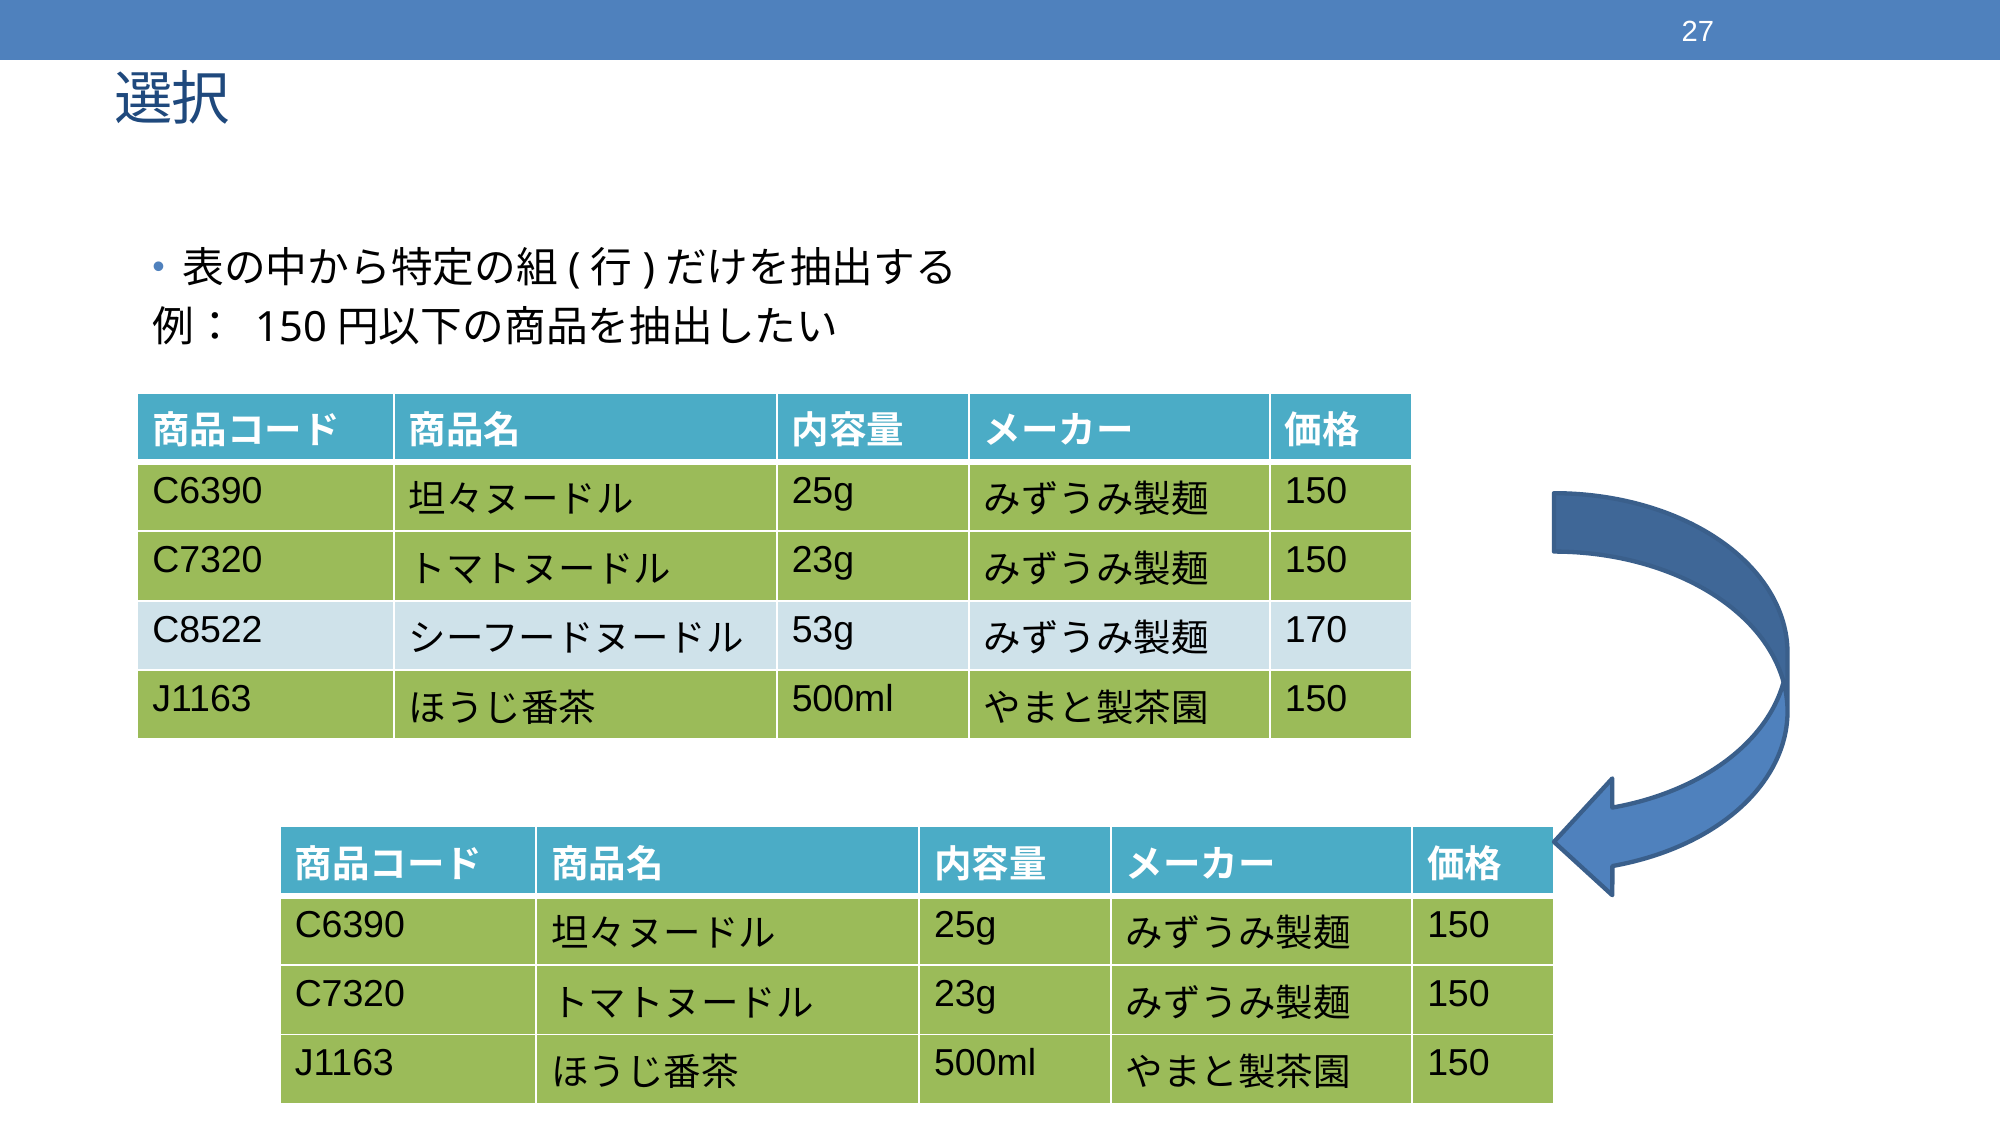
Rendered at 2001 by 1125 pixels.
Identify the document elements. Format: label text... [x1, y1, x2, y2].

title 選択 [99, 59, 1900, 133]
table_cell 23g [920, 966, 1110, 1034]
table_header 価格 [1271, 394, 1411, 459]
slide_number 27 [1666, 3, 1900, 57]
table_cell 25g [920, 899, 1110, 964]
table_cell 150 [1271, 532, 1411, 600]
table_cell J1163 [138, 671, 393, 738]
table_cell トマトヌードル [395, 532, 776, 600]
table_cell 150 [1413, 899, 1553, 964]
table_header 内容量 [920, 827, 1110, 893]
table_cell C6390 [281, 899, 535, 964]
table_cell やまと製茶園 [970, 671, 1269, 738]
table_header 商品コード [138, 394, 393, 459]
table_cell C7320 [138, 532, 393, 600]
table_cell C7320 [281, 966, 535, 1034]
table_cell やまと製茶園 [1112, 1035, 1411, 1103]
table_cell 500ml [778, 671, 968, 738]
table_header 商品名 [395, 394, 776, 459]
table_cell みずうみ製麺 [1112, 966, 1411, 1034]
table_cell 坦々ヌードル [395, 465, 776, 530]
table_cell みずうみ製麺 [1112, 899, 1411, 964]
table_cell 23g [778, 532, 968, 600]
table_header メーカー [970, 394, 1269, 459]
table_cell みずうみ製麺 [970, 465, 1269, 530]
table_cell ほうじ番茶 [395, 671, 776, 738]
table_cell 150 [1271, 465, 1411, 530]
table_cell 150 [1413, 1035, 1553, 1103]
table_cell 53g [778, 602, 968, 669]
table_cell シーフードヌードル [395, 602, 776, 669]
table_cell トマトヌードル [537, 966, 918, 1034]
table_header 商品コード [281, 827, 535, 893]
table_cell 500ml [920, 1035, 1110, 1103]
table_cell 150 [1413, 966, 1553, 1034]
text_box [1551, 491, 1790, 898]
table_cell 150 [1271, 671, 1411, 738]
table_cell みずうみ製麺 [970, 602, 1269, 669]
table_cell 坦々ヌードル [537, 899, 918, 964]
table_cell C8522 [138, 602, 393, 669]
table_cell ほうじ番茶 [537, 1035, 918, 1103]
table_header 商品名 [537, 827, 918, 893]
table_header 価格 [1413, 827, 1553, 893]
list 表の中から特定の組(行)だけを抽出する 例： 150円以下の商品を抽出したい ☆150円以下の商品を抽出できた [137, 233, 1863, 1014]
table_cell 25g [778, 465, 968, 530]
table_header メーカー [1112, 827, 1411, 893]
table_cell J1163 [281, 1035, 535, 1103]
table_cell 170 [1271, 602, 1411, 669]
table_cell C6390 [138, 465, 393, 530]
table_cell みずうみ製麺 [970, 532, 1269, 600]
table_header 内容量 [778, 394, 968, 459]
